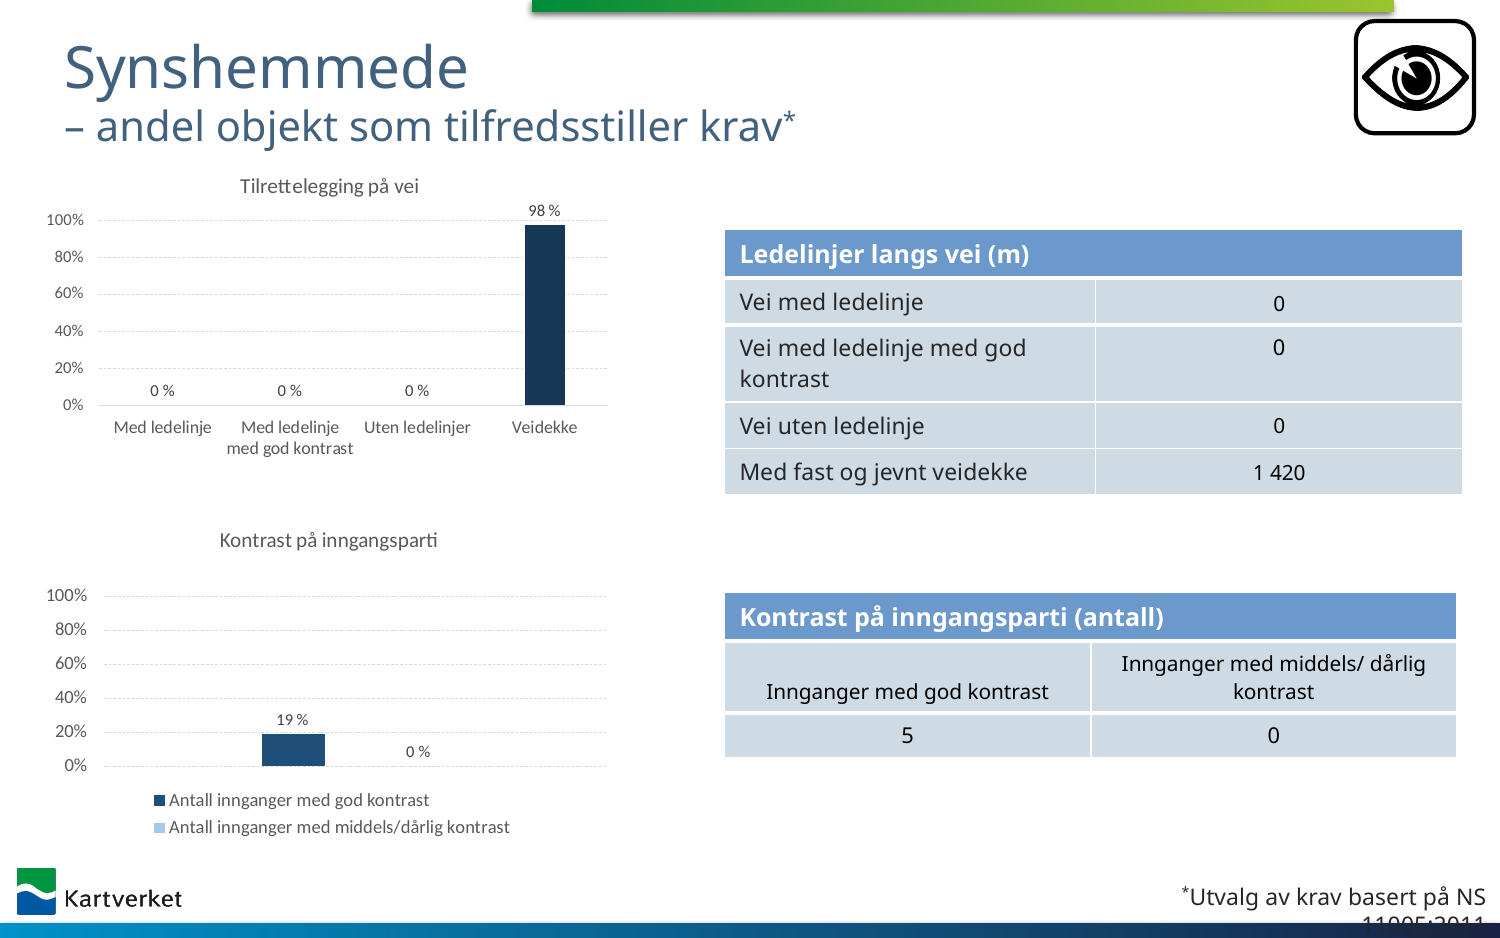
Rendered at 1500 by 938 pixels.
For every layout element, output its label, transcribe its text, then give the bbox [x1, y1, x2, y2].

table_cell Innganger med middels/ dårlig kontrast [1092, 643, 1456, 711]
table_cell 0 [1096, 280, 1462, 323]
table_cell Med fast og jevnt veidekke [725, 449, 1095, 494]
table_cell Innganger med god kontrast [725, 643, 1090, 711]
table_cell 0 [1096, 403, 1462, 448]
table_cell Vei med ledelinje [725, 280, 1095, 323]
table_header Ledelinjer langs vei (m) [725, 230, 1462, 276]
picture [41, 166, 618, 492]
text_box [1355, 20, 1475, 134]
table_cell 0 [1092, 715, 1456, 757]
table_header Kontrast på inngangsparti (antall) [725, 593, 1456, 639]
table_cell 0 [1096, 327, 1462, 401]
table_cell Vei med ledelinje med god kontrast [725, 327, 1095, 401]
table_cell 1 420 [1096, 449, 1462, 494]
picture [41, 520, 617, 846]
table_cell Vei uten ledelinje [725, 403, 1095, 448]
text_box *Utvalg av krav basert på NS 11005:2011 [1068, 873, 1500, 938]
table_cell 5 [725, 715, 1090, 757]
text_box Synshemmede – andel objekt som tilfredsstiller krav* [49, 24, 1431, 158]
